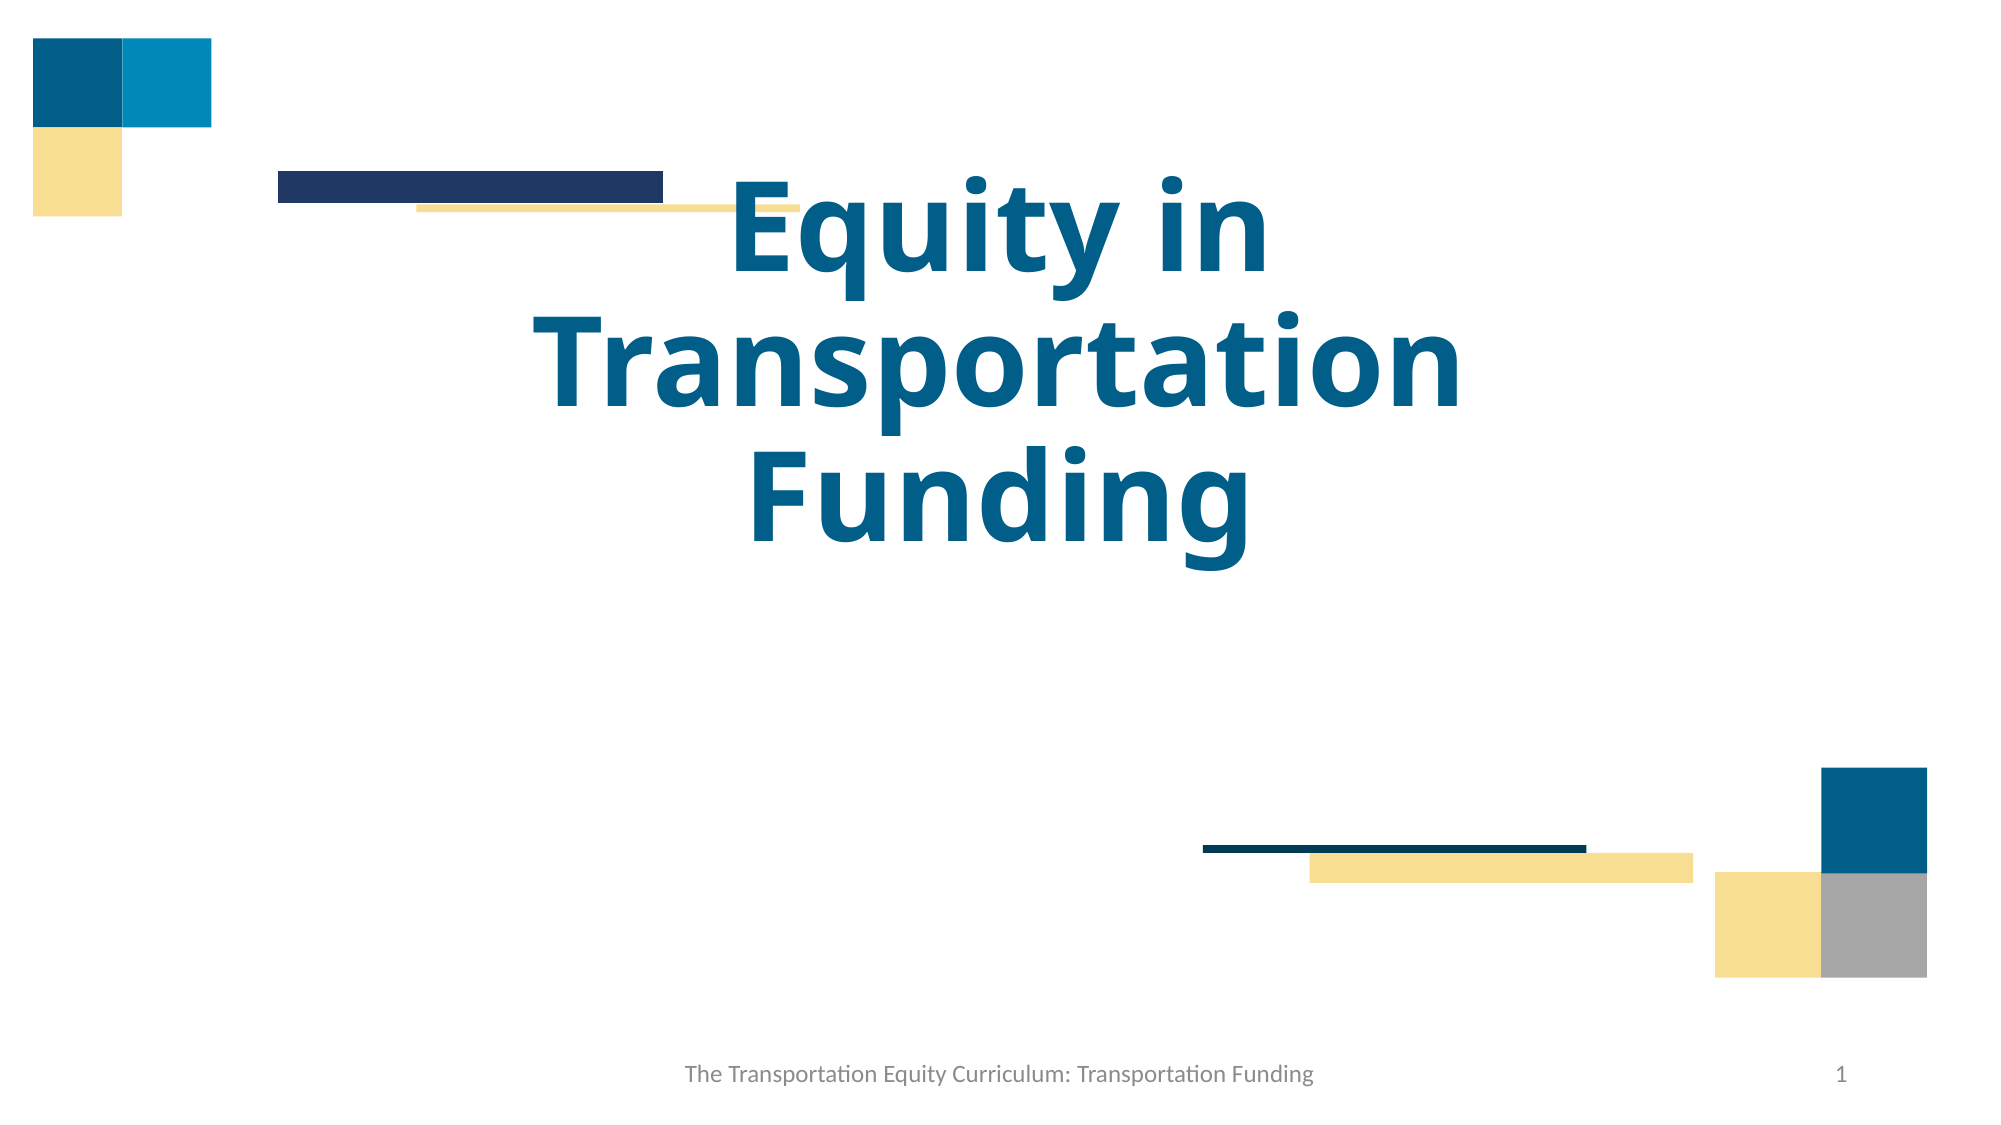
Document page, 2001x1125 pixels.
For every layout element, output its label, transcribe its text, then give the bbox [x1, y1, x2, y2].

slide_number 1 [1412, 1042, 1863, 1103]
title Equity in Transportation Funding [249, 184, 1750, 576]
footer The Transportation Equity Curriculum: Transportation Funding [662, 1042, 1338, 1103]
